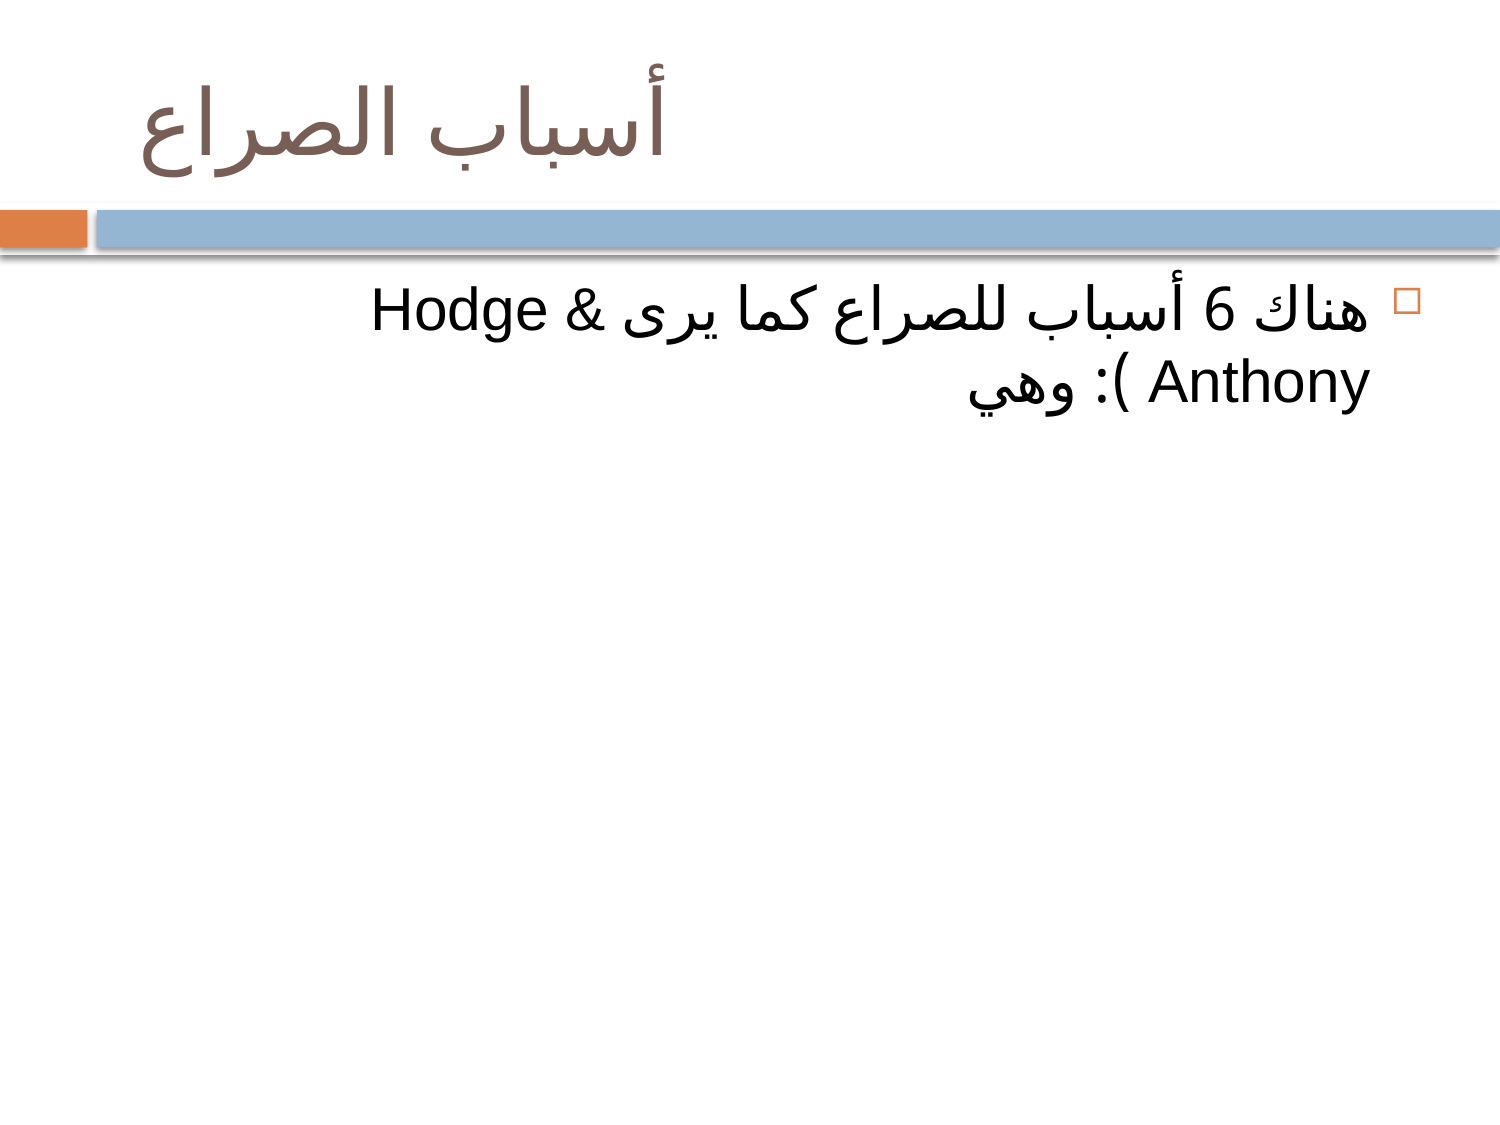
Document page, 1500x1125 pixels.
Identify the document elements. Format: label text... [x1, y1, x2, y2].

title أسباب الصراع [100, 37, 1438, 200]
list هناك 6 أسباب للصراع كما يرى Hodge & Anthony ): وهي [100, 262, 1438, 1000]
